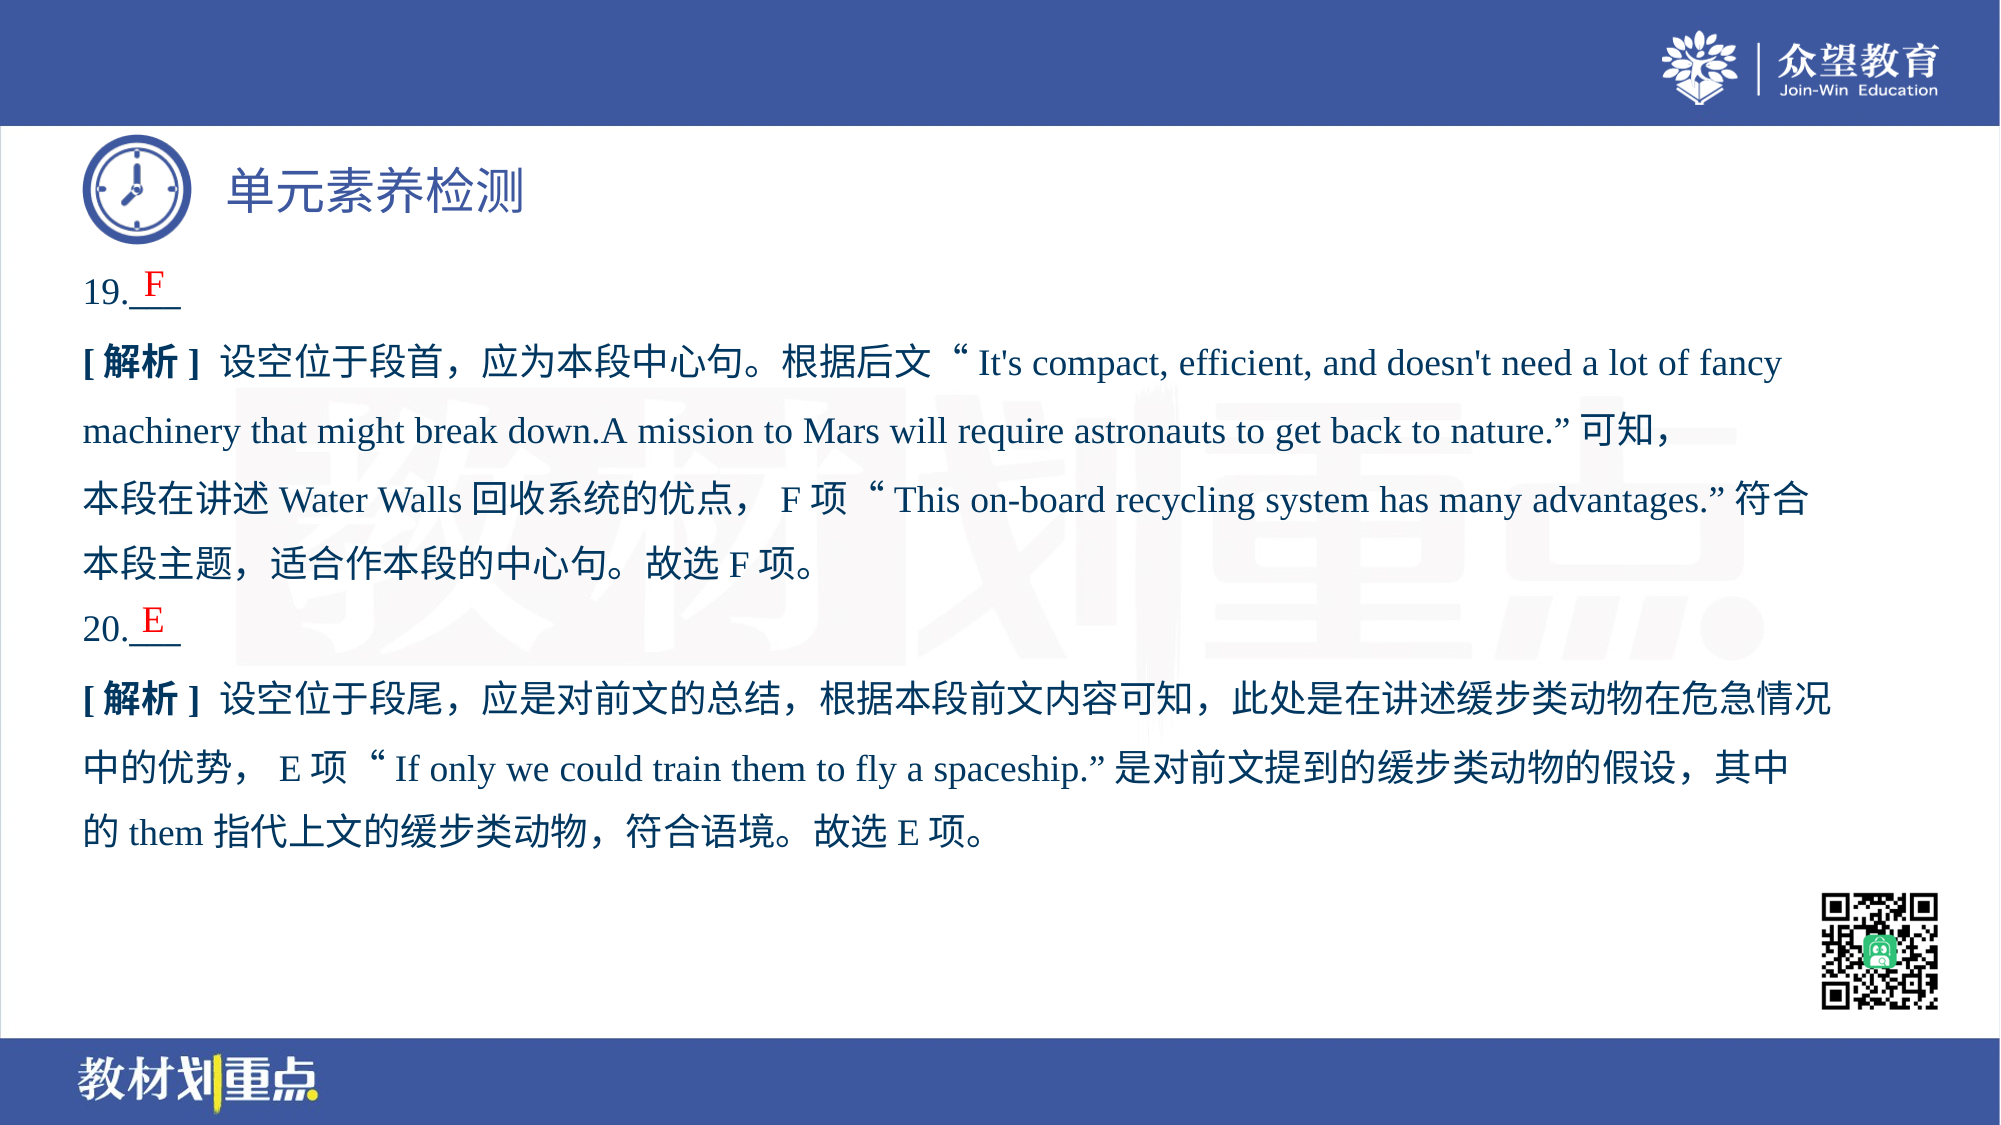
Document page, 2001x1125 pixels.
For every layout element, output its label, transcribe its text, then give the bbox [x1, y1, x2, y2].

picture [0, 0, 2000, 1125]
text_box E [128, 575, 179, 634]
text_box [解析] 设空位于段首，应为本段中心句。根据后文“It's compact, efficient, and doesn't need a lot of fancy machinery that might break down.A mission to Mars will require astronauts to get back to nature.”可知， 本段在讲述Water Walls回收系统的优点，F项“This on-board recycling system has many advantages.”符合 本段主题，适合作本段的中心句。故选F项。 [82, 313, 1817, 579]
text_box 20.___ [82, 583, 1817, 642]
text_box [解析] 设空位于段尾，应是对前文的总结，根据本段前文内容可知，此处是在讲述缓步类动物在危急情况 中的优势，E项“If only we could train them to fly a spaceship.”是对前文提到的缓步类动物的假设，其中 的them指代上文的缓步类动物，符合语境。故选E项。 [82, 651, 1817, 847]
text_box 19.___ [82, 247, 1817, 306]
text_box F [130, 238, 179, 298]
